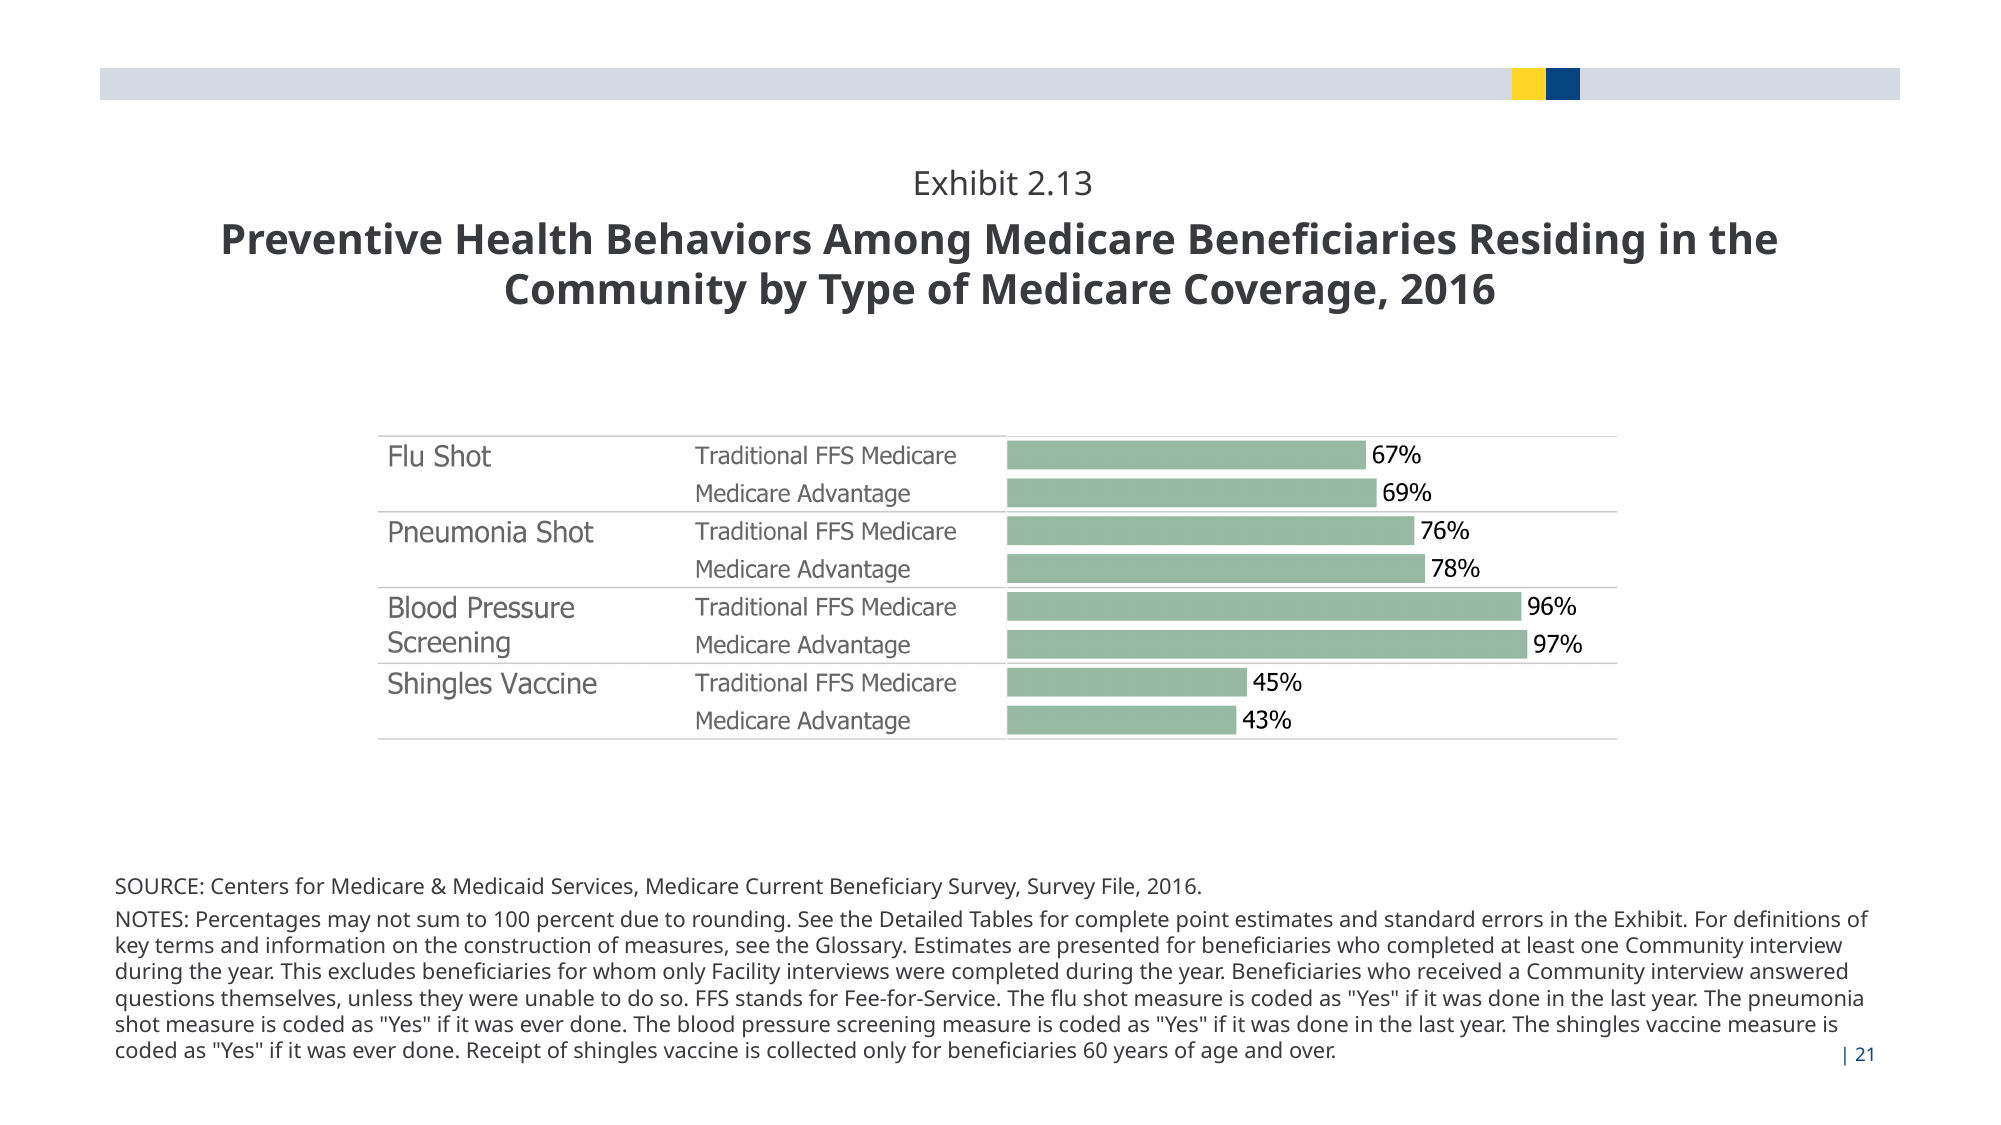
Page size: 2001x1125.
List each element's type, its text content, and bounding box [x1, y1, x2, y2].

title Exhibit 2.13 [99, 154, 1900, 213]
picture [362, 395, 1638, 758]
list Preventive Health Behaviors Among Medicare Beneficiaries Residing in the Community by Type of Medicare Coverage, 2016 [99, 213, 1900, 300]
list SOURCE: Centers for Medicare & Medicaid Services, Medicare Current Beneficiary Survey, Survey File, 2016. NOTES: Percentages may not sum to 100 percent due to rounding. See the Detailed Tables for complete point estimates and standard errors in the Exhibit. For definitions of key terms and information on the construction of measures, see the Glossary. Estimates are presented for beneficiaries who completed at least one Community interview during the year. This excludes beneficiaries for whom only Facility interviews were completed during the year. Beneficiaries who received a Community interview answered questions themselves, unless they were unable to do so. FFS stands for Fee-for-Service. The flu shot measure is coded as "Yes" if it was done in the last year. The pneumonia shot measure is coded as "Yes" if it was ever done. The blood pressure screening measure is coded as "Yes" if it was done in the last year. The shingles vaccine measure is coded as "Yes" if it was ever done. Receipt of shingles vaccine is collected only for beneficiaries 60 years of age and over. [99, 865, 1900, 1063]
